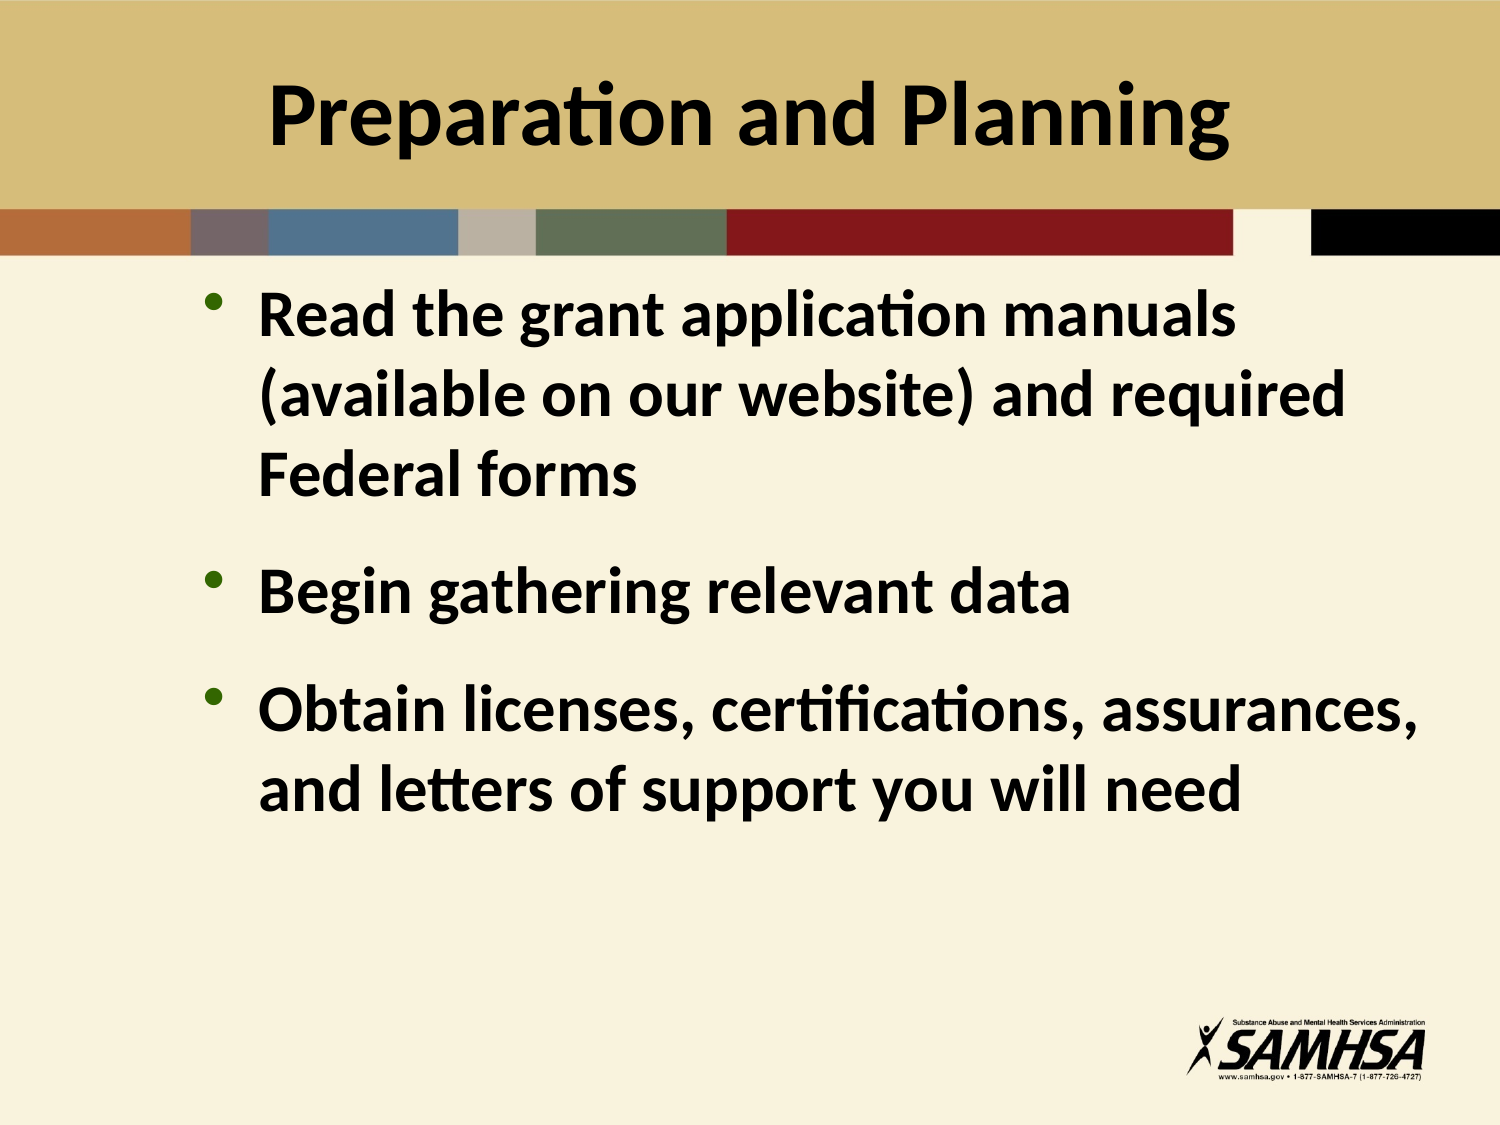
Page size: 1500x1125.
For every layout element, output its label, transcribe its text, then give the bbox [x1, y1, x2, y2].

list Read the grant application manuals (available on our website) and required Federal forms Begin gathering relevant data Obtain licenses, certifications, assurances, and letters of support you will need [187, 262, 1466, 938]
picture [0, 0, 1500, 1125]
title Preparation and Planning [74, 44, 1426, 173]
